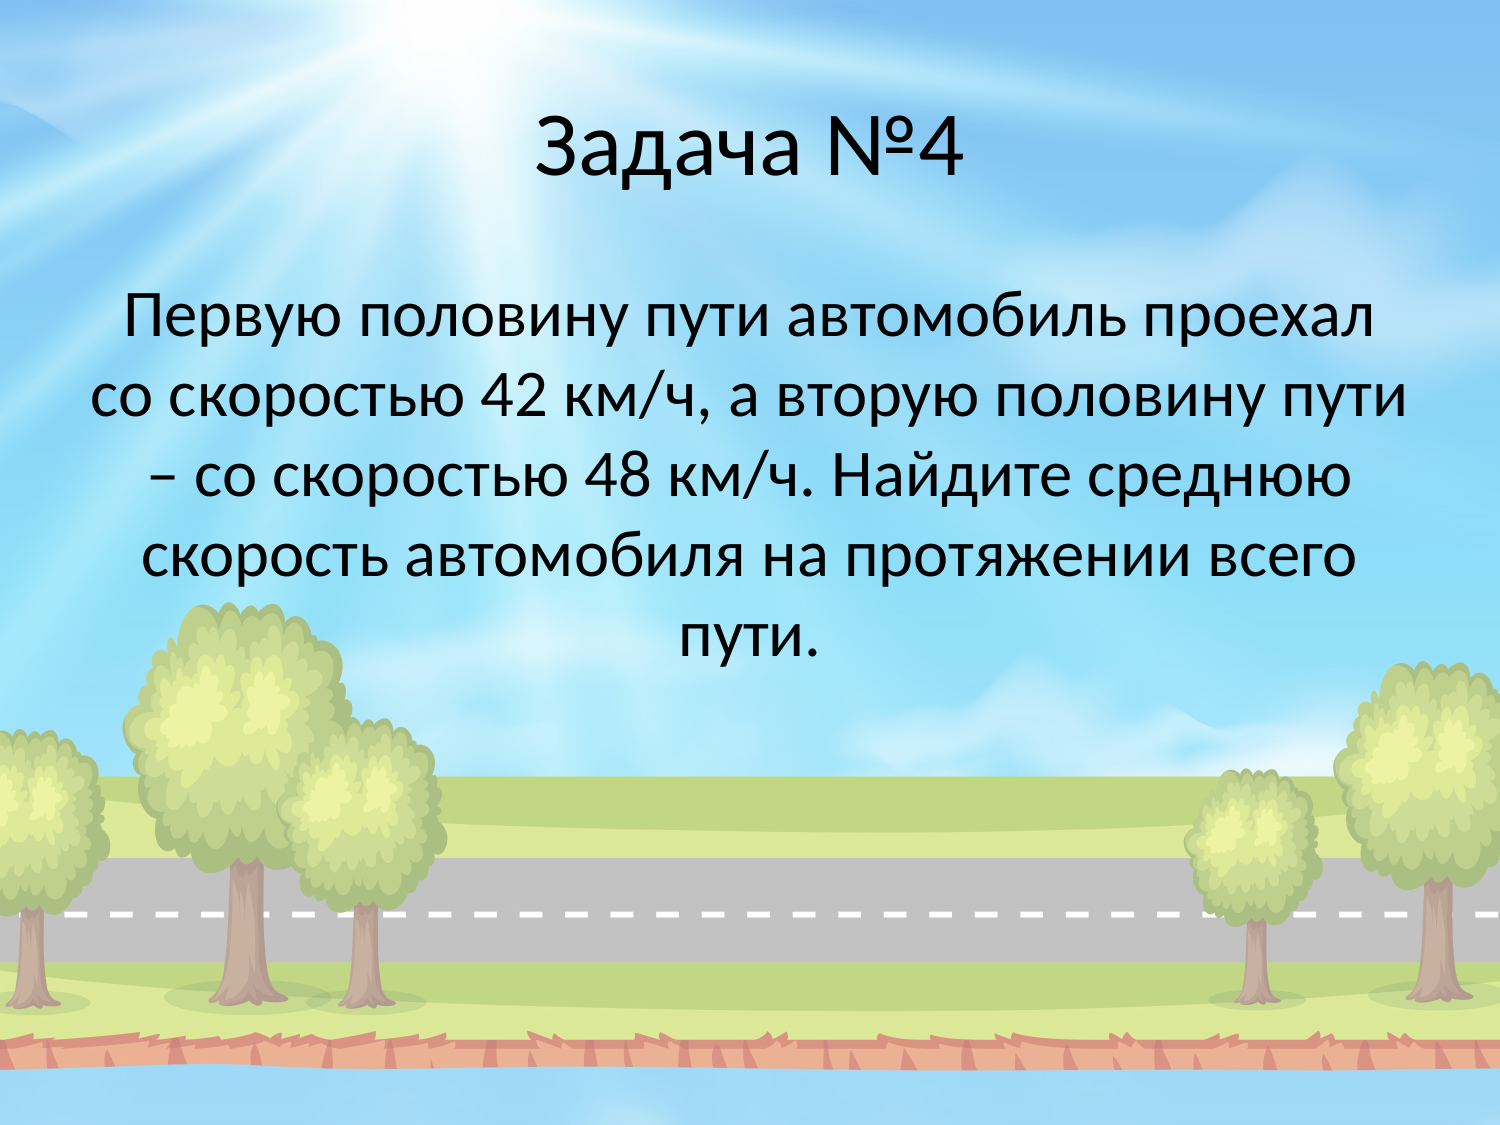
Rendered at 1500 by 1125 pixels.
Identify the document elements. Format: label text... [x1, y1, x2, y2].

list Первую половину пути автомобиль проехал со скоростью 42 км/ч, а вторую половину пути – со скоростью 48 км/ч. Найдите среднюю скорость автомобиля на протяжении всего пути. [75, 262, 1425, 1005]
title Задача №4 [75, 45, 1425, 233]
